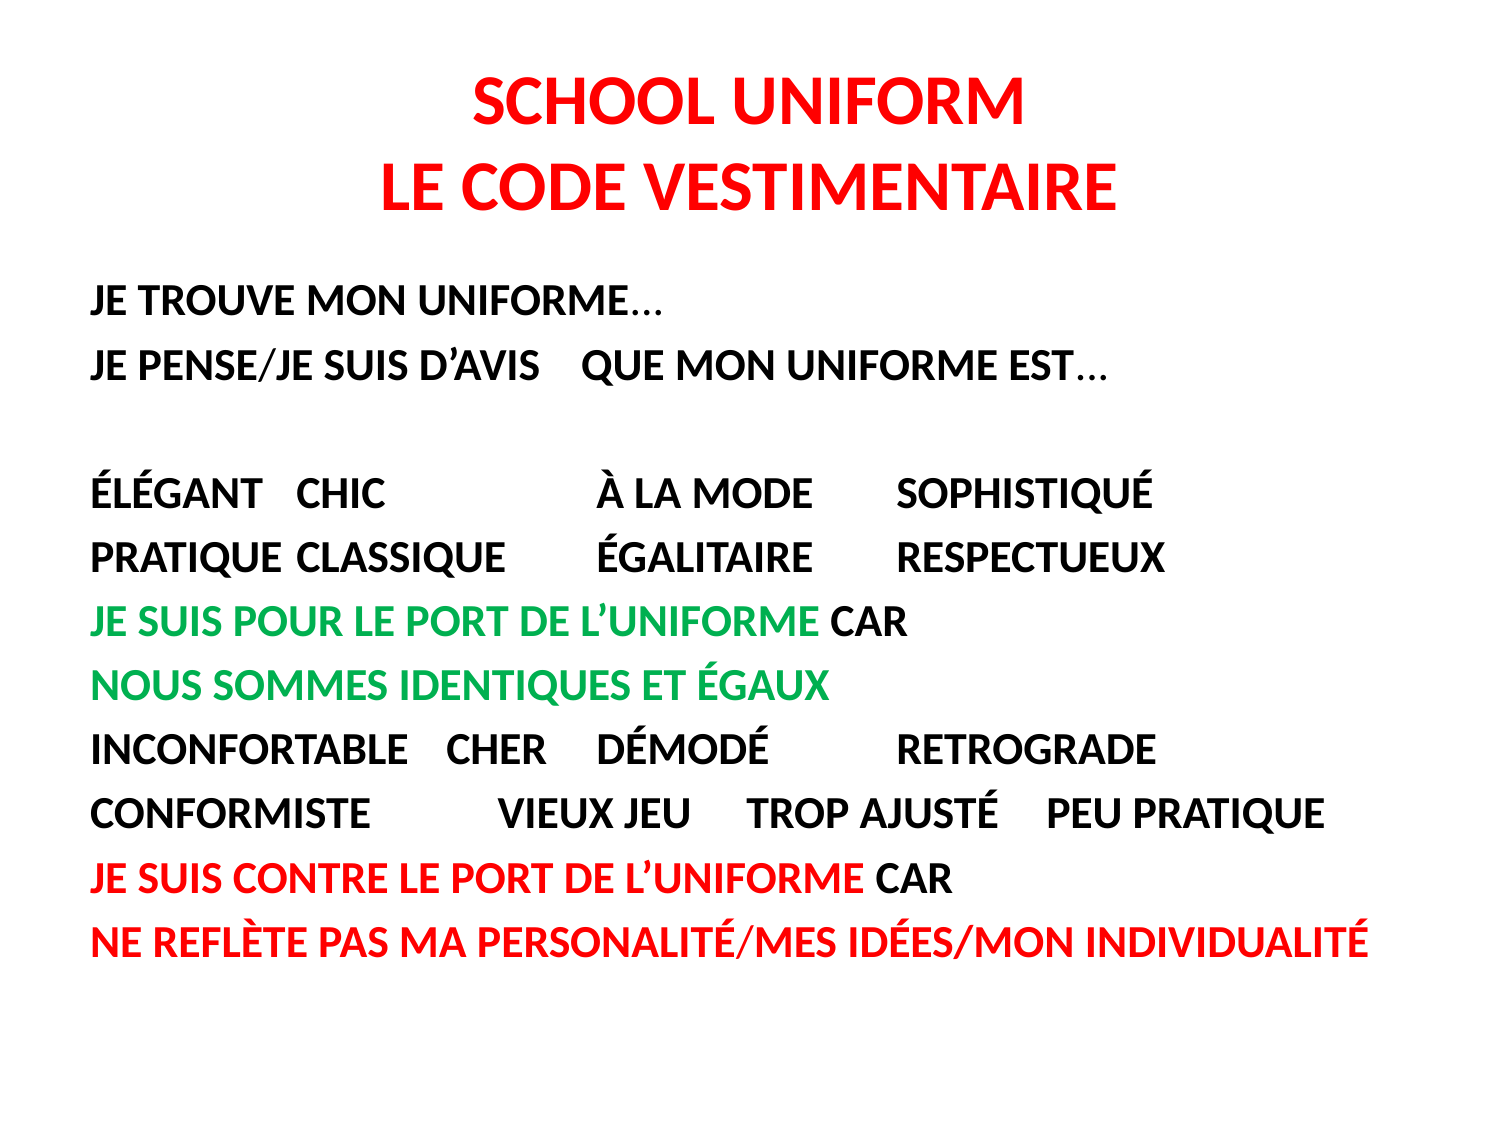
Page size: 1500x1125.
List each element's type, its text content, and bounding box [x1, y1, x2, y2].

title SCHOOL UNIFORM LE CODE VESTIMENTAIRE [75, 45, 1425, 233]
list JE TROUVE MON UNIFORME... JE PENSE/JE SUIS D’AVIS QUE MON UNIFORME EST... ÉLÉGANT CHIC À LA MODE SOPHISTIQUÉ PRATIQUE CLASSIQUE ÉGALITAIRE RESPECTUEUX JE SUIS POUR LE PORT DE L’UNIFORME CAR NOUS SOMMES IDENTIQUES ET ÉGAUX INCONFORTABLE CHER DÉMODÉ RETROGRADE CONFORMISTE VIEUX JEU TROP AJUSTÉ PEU PRATIQUE JE SUIS CONTRE LE PORT DE L’UNIFORME CAR NE REFLÈTE PAS MA PERSONALITÉ/MES IDÉES/MON INDIVIDUALITÉ [75, 262, 1425, 1005]
